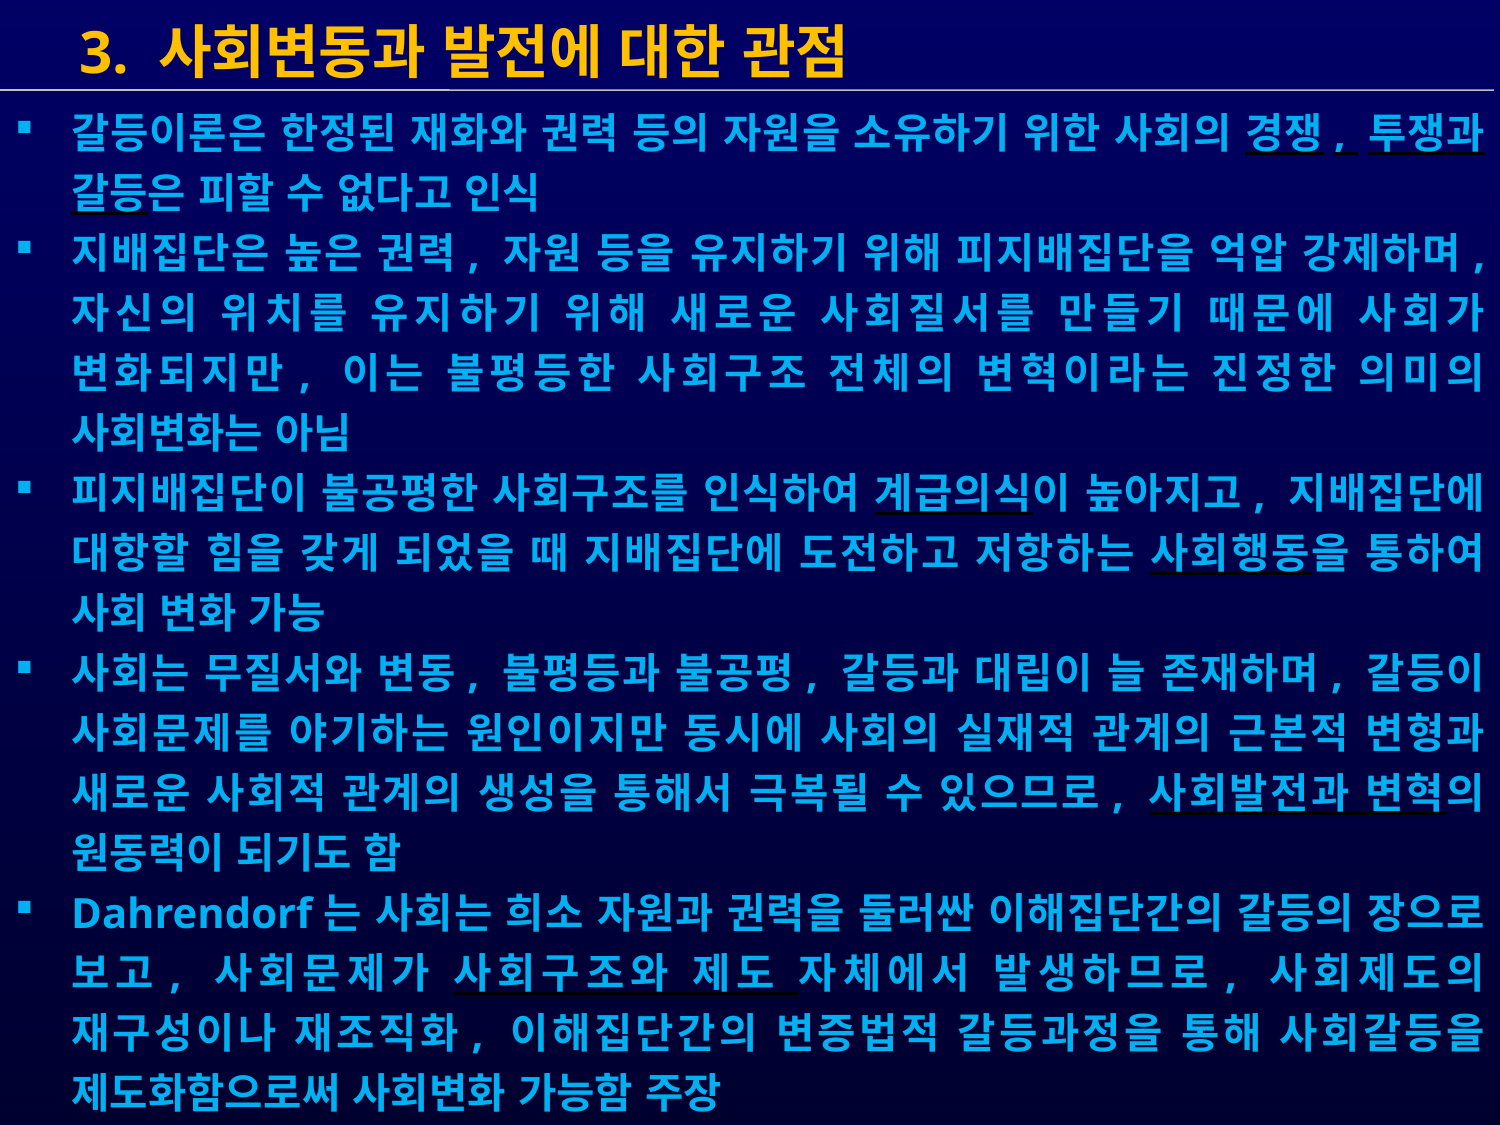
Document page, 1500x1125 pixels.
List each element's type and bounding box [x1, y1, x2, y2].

text_box [0, 6, 1500, 1125]
